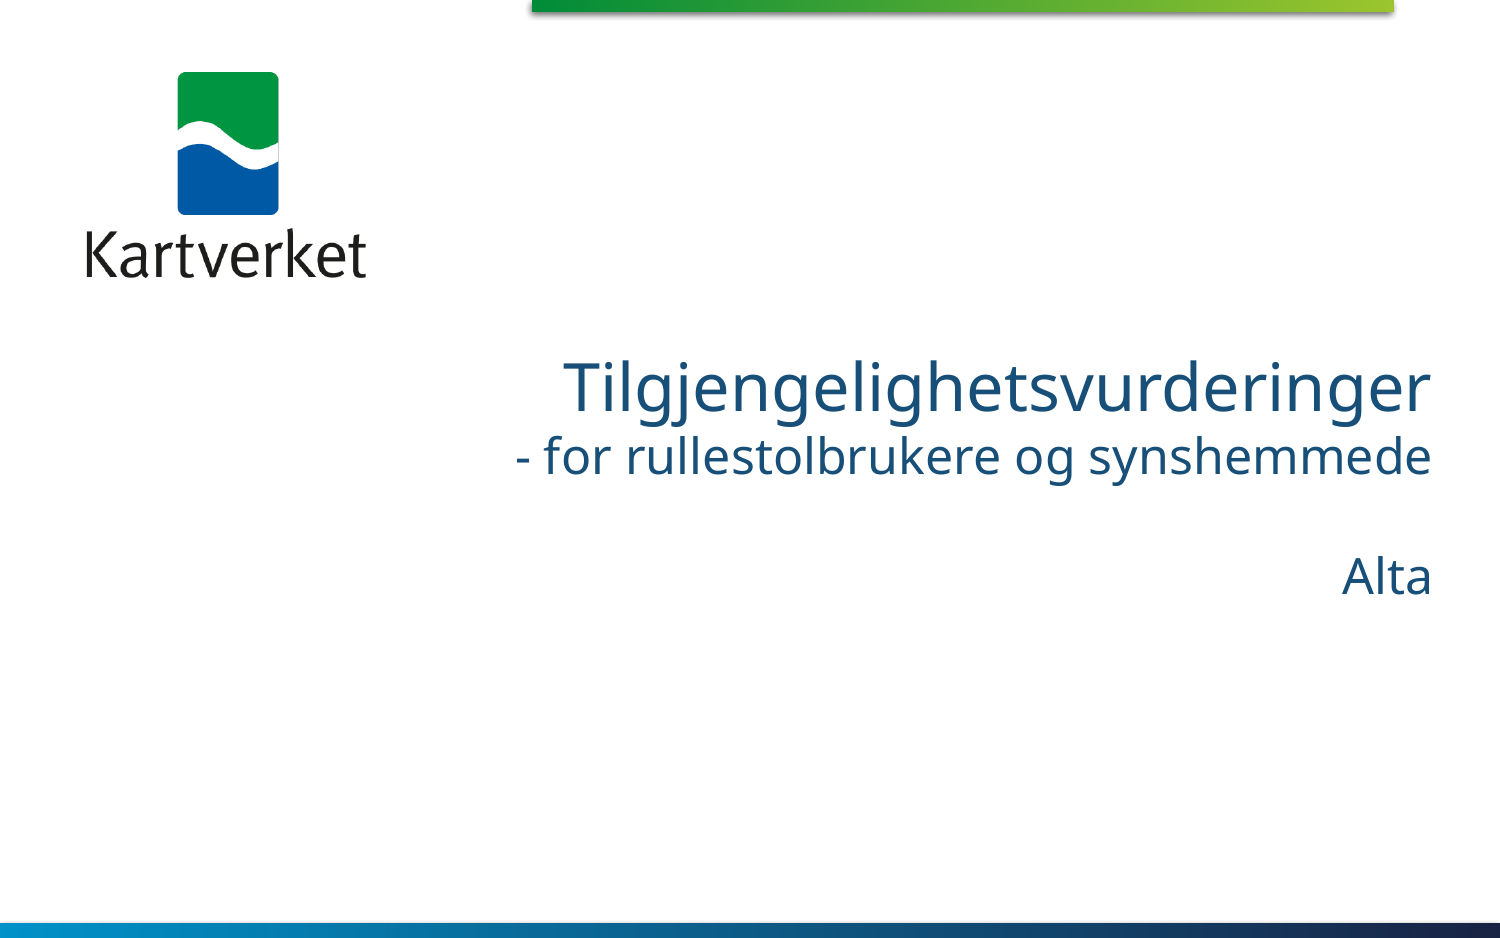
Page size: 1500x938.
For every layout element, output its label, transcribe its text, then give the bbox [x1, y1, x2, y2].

text_box Tilgjengelighetsvurderinger - for rullestolbrukere og synshemmede Alta [66, 337, 1449, 613]
